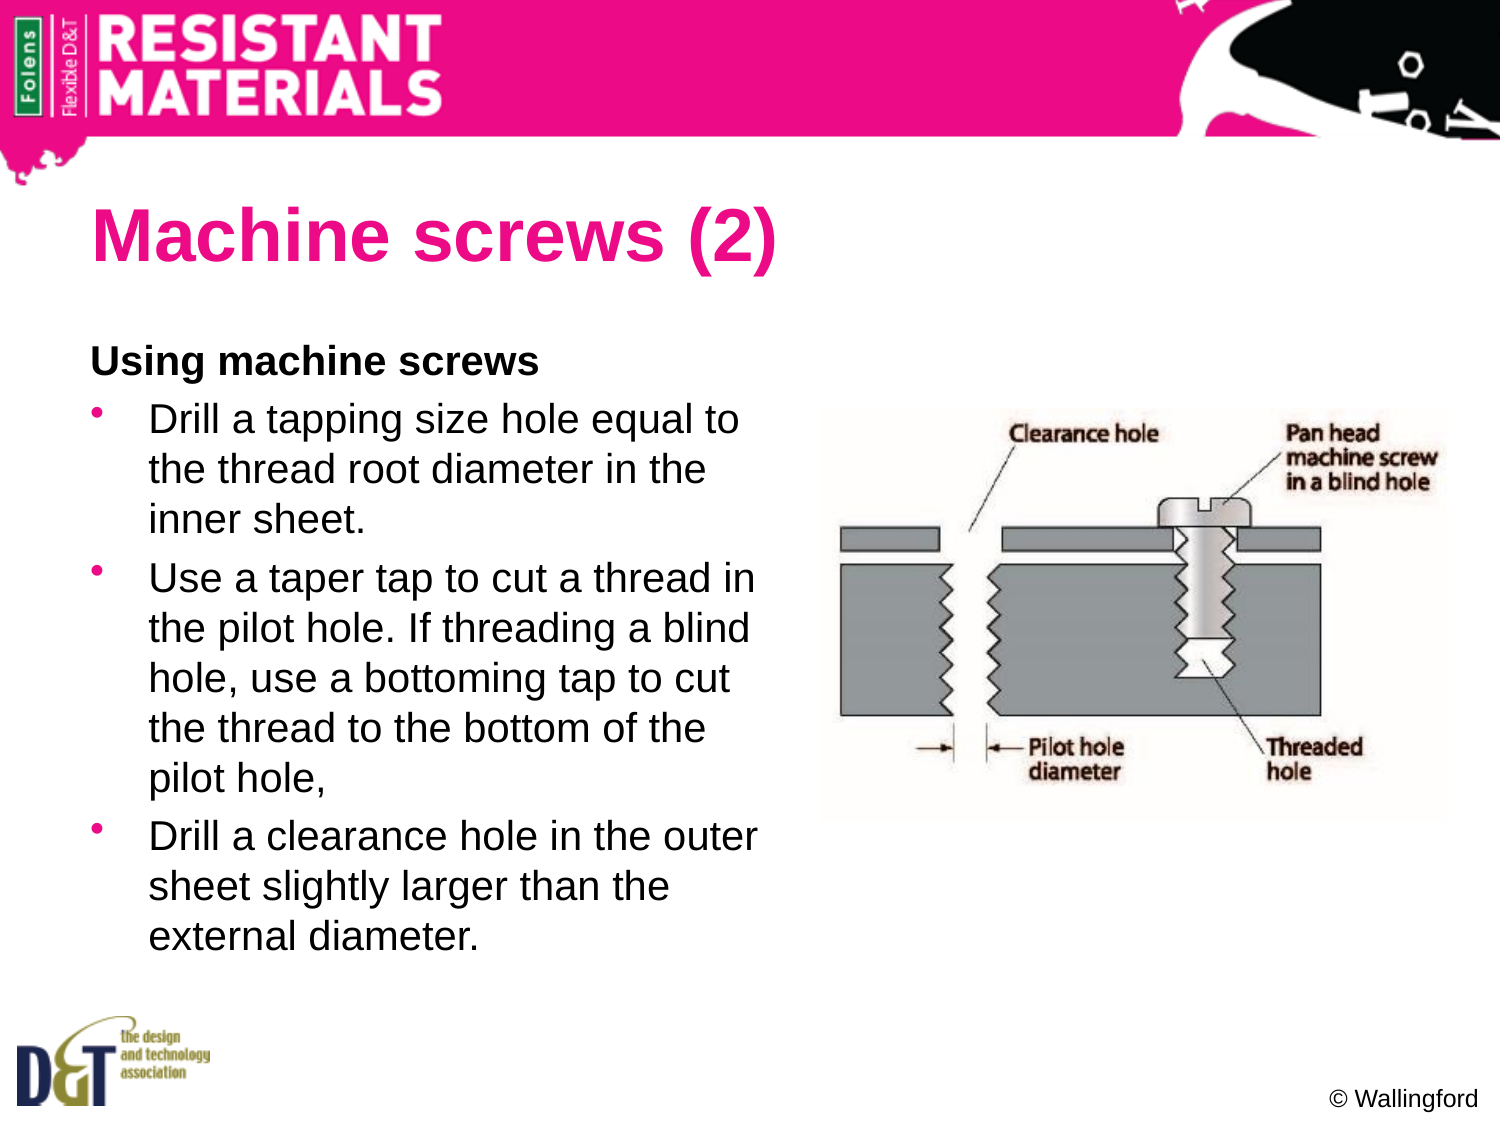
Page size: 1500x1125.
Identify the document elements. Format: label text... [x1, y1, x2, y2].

list Using machine screws Drill a tapping size hole equal to the thread root diameter in the inner sheet. Use a taper tap to cut a thread in the pilot hole. If threading a blind hole, use a bottoming tap to cut the thread to the bottom of the pilot hole, Drill a clearance hole in the outer sheet slightly larger than the external diameter. [75, 326, 798, 1005]
text_box © Wallingford [1257, 1074, 1495, 1125]
title Machine screws (2) [76, 160, 1427, 301]
picture [0, 0, 1500, 1125]
